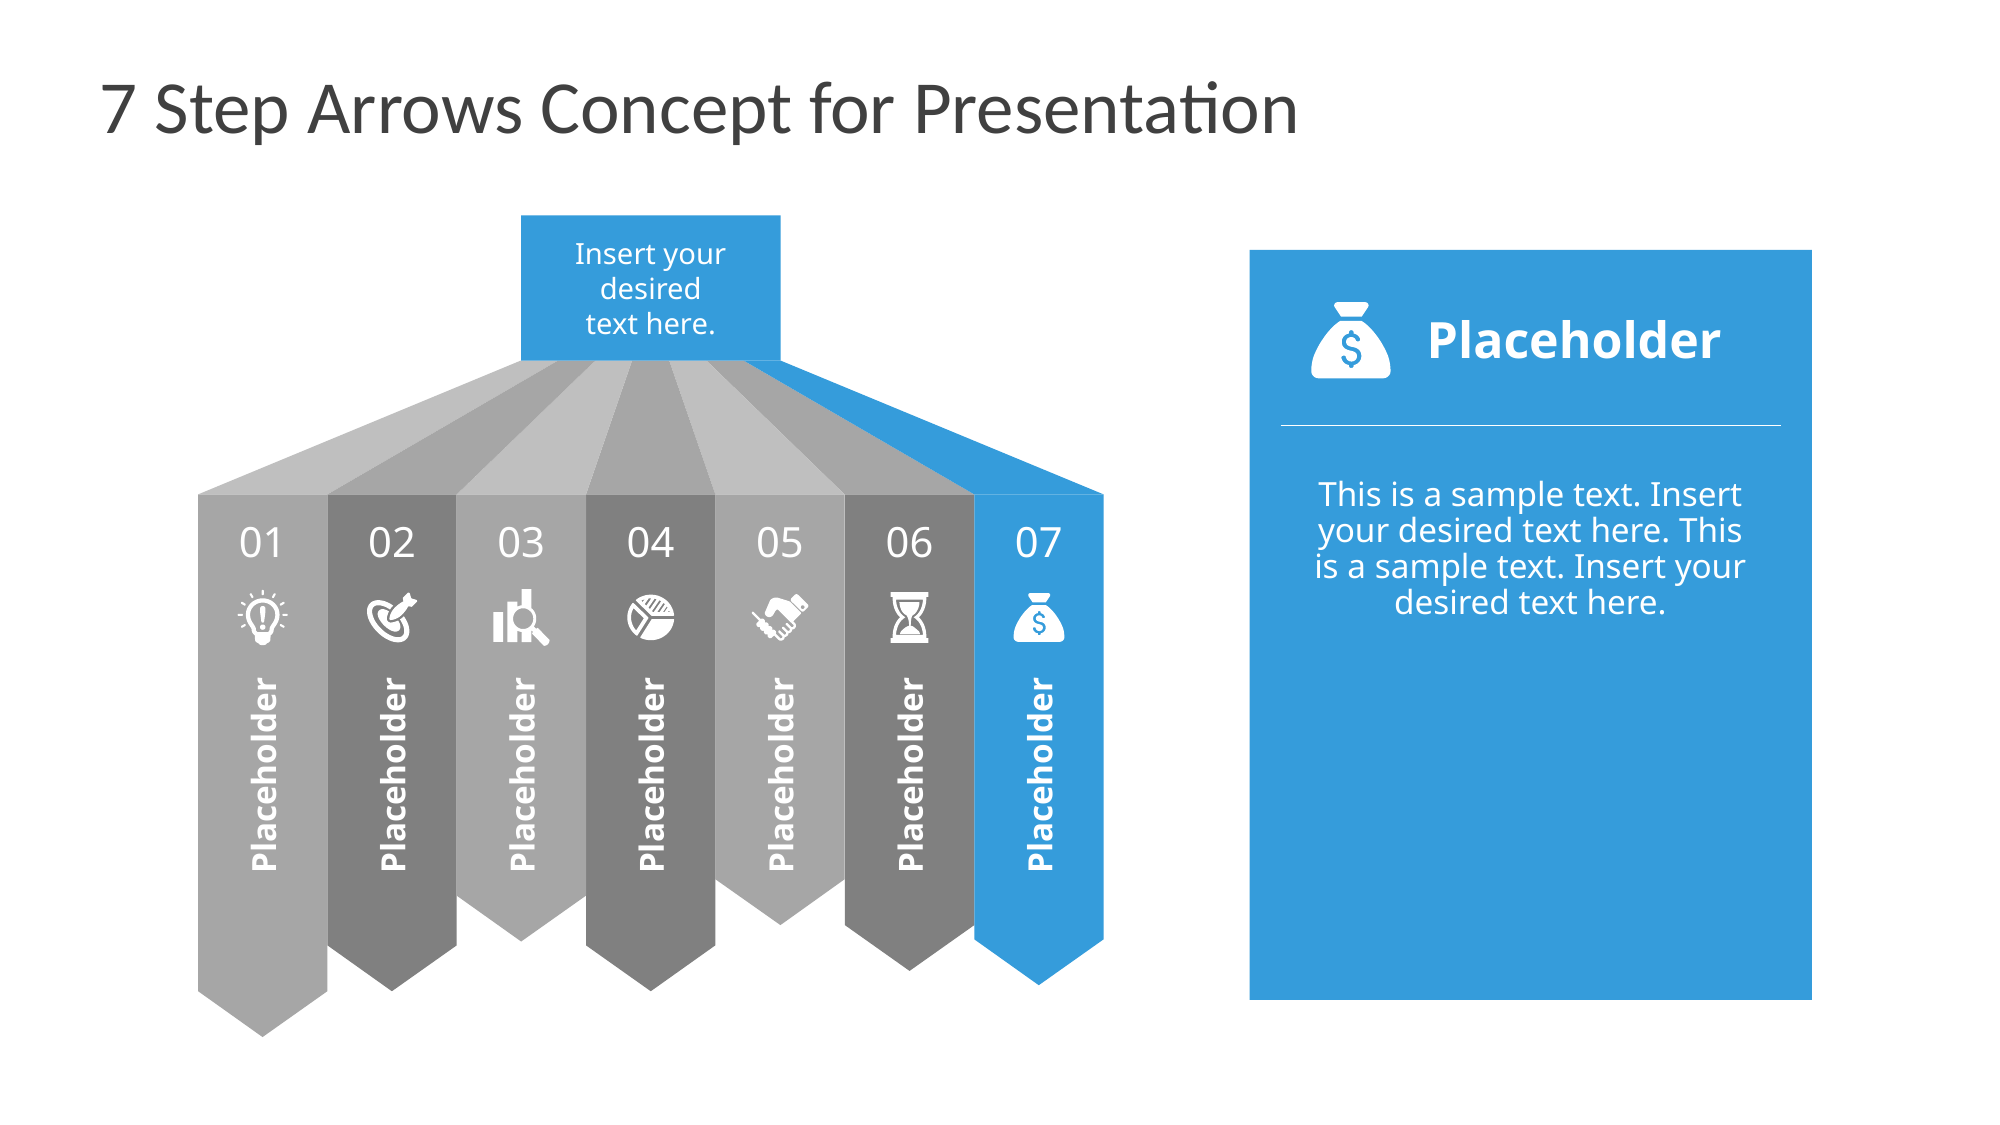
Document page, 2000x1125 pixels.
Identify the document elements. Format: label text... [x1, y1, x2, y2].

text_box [197, 360, 1104, 1038]
text_box Insert your desired text here. [538, 235, 763, 341]
text_box [521, 215, 781, 358]
text_box Placeholder [1426, 308, 1776, 369]
text_box This is a sample text. Insert your desired text here. This is a sample text. Insert your desired text here. [1288, 470, 1773, 629]
text_box [1249, 249, 1812, 1000]
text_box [1311, 301, 1391, 379]
title 7 Step Arrows Concept for Presentation [99, 45, 1900, 162]
